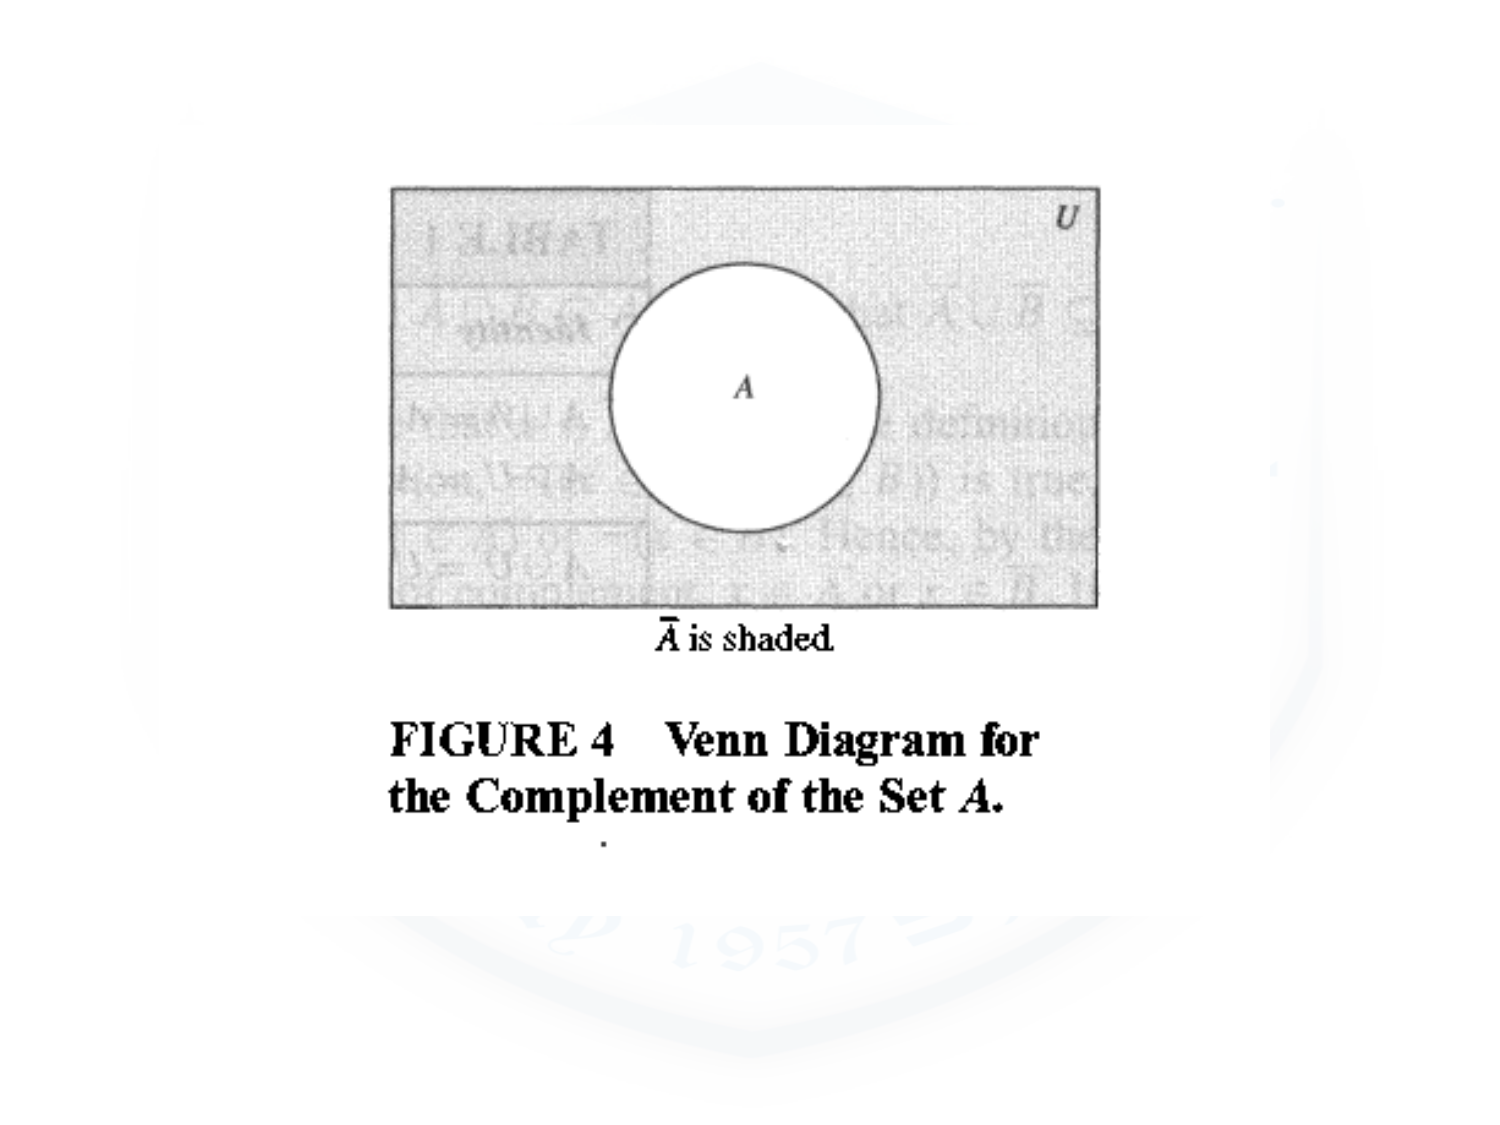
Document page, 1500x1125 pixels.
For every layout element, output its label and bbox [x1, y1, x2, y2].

picture [159, 125, 1270, 916]
